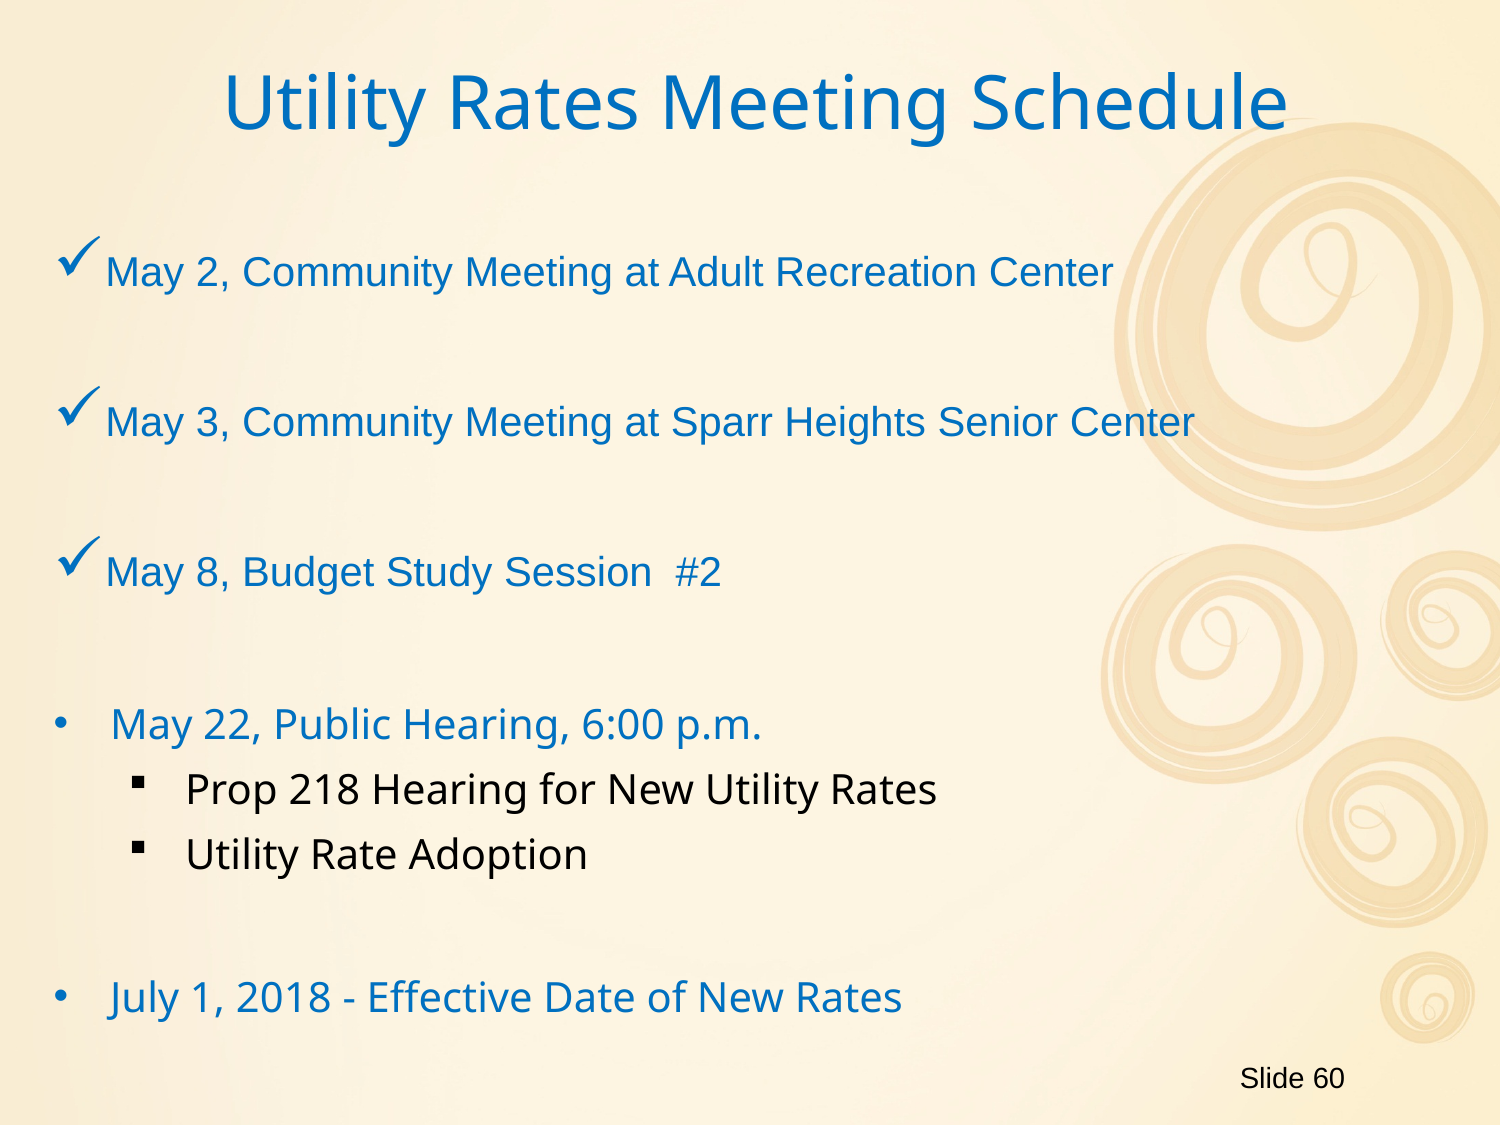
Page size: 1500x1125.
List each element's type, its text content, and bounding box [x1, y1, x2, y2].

text_box May 2, Community Meeting at Adult Recreation Center May 3, Community Meeting at Sparr Heights Senior Center May 8, Budget Study Session #2 May 22, Public Hearing, 6:00 p.m. Prop 218 Hearing for New Utility Rates Utility Rate Adoption July 1, 2018 - Effective Date of New Rates [38, 237, 1500, 1028]
title Utility Rates Meeting Schedule [56, 50, 1457, 150]
slide_number Slide 60 [1224, 1051, 1500, 1125]
picture [0, 0, 1500, 1125]
